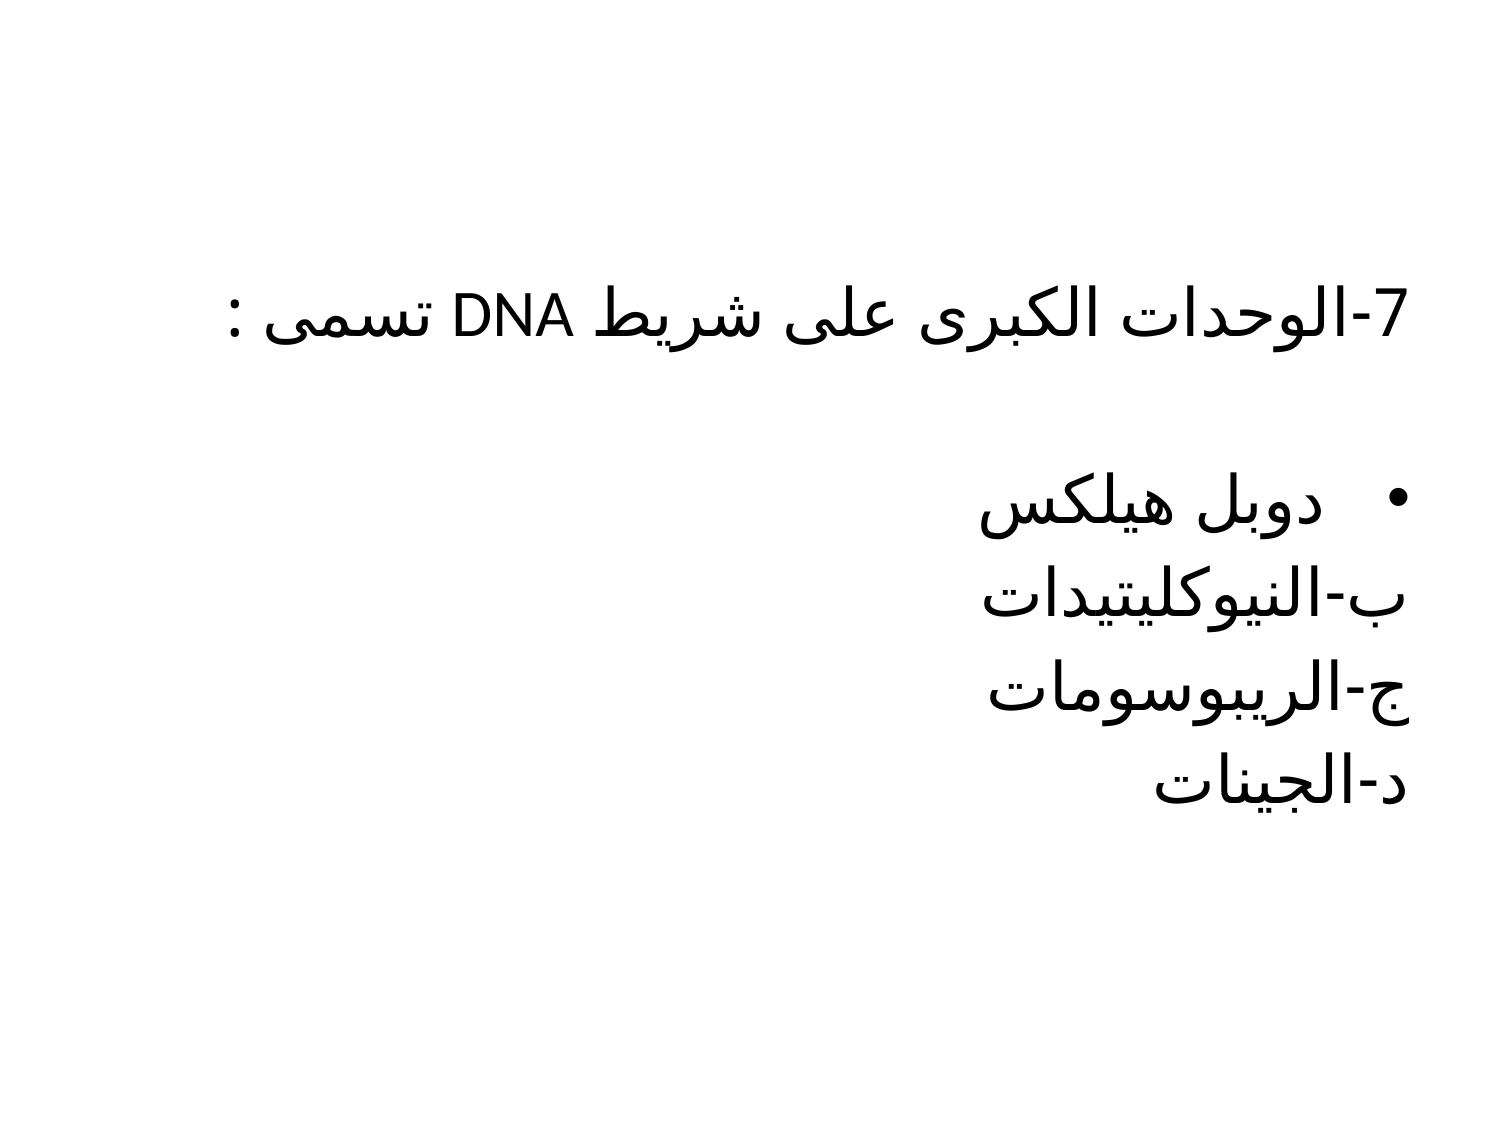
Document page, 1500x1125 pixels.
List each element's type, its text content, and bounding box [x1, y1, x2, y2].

list 7-الوحدات الكبرى على شريط DNA تسمى : دوبل هيلكس ب-النيوكليتيدات ج-الريبوسومات د-الجينات [75, 262, 1425, 1005]
